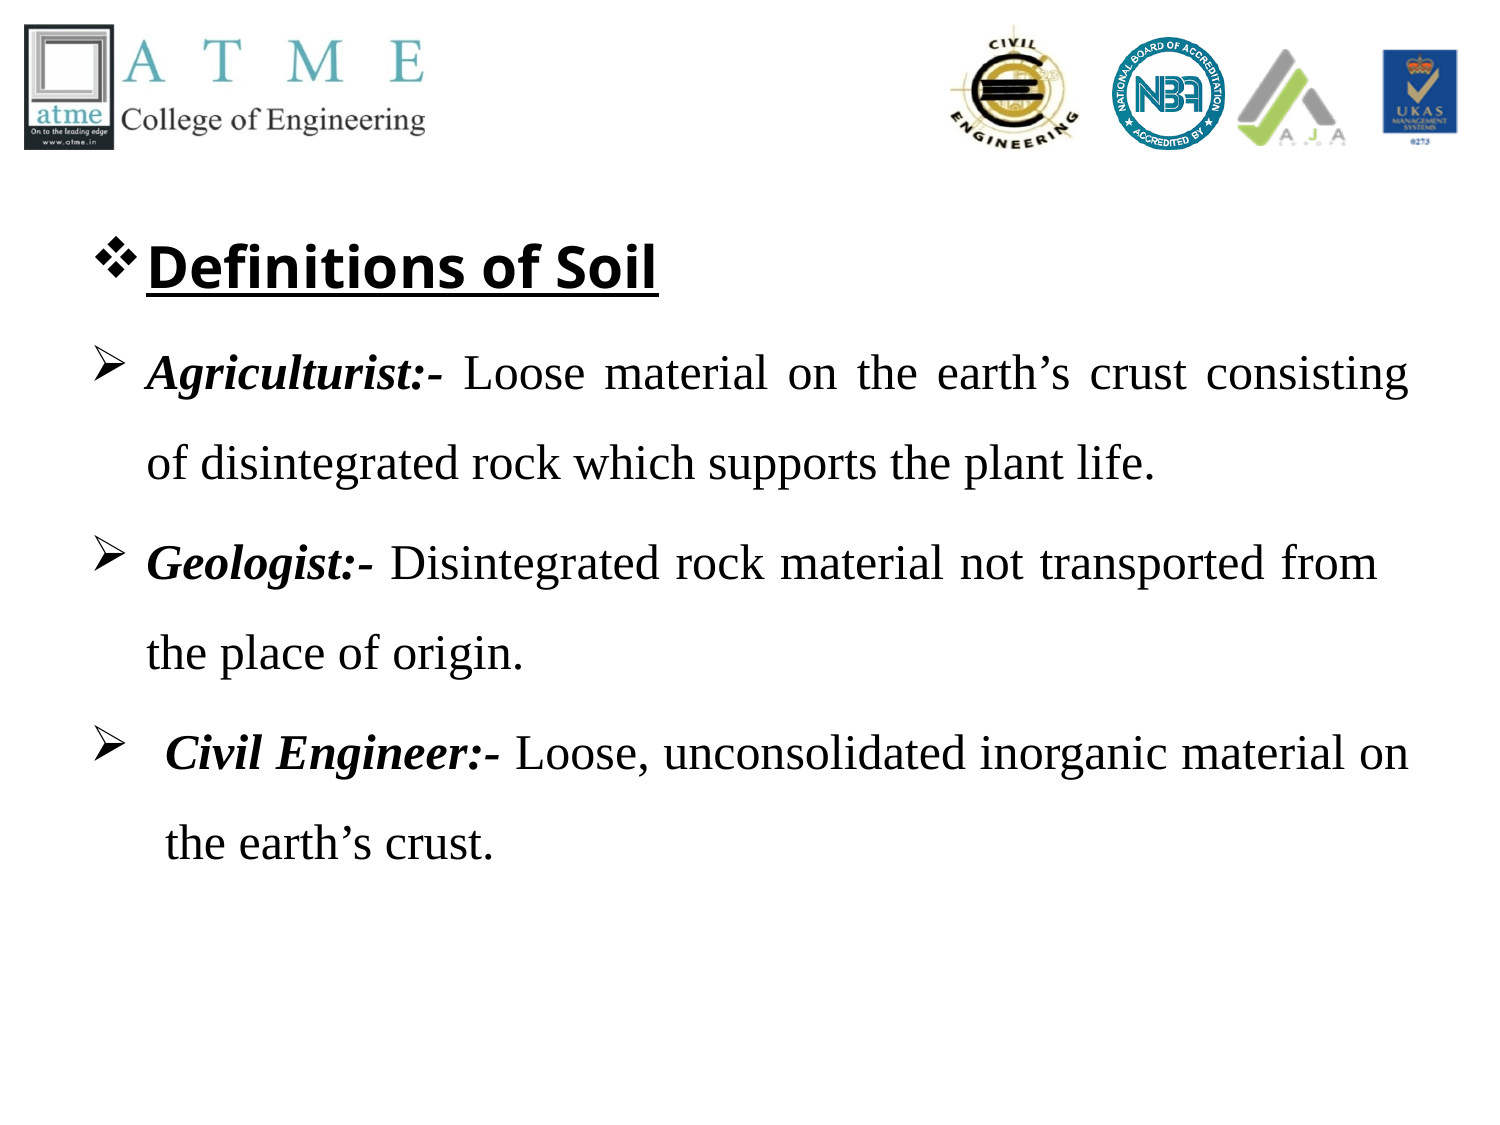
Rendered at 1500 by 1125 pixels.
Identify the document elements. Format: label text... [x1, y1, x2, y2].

picture [1184, 109, 1225, 150]
list Definitions of Soil Agriculturist:- Loose material on the earth’s crust consisting of disintegrated rock which supports the plant life. Geologist:- Disintegrated rock material not transported from the place of origin. Civil Engineer:- Loose, unconsolidated inorganic material on the earth’s crust. [75, 187, 1425, 1005]
picture [1112, 37, 1213, 150]
picture [1179, 37, 1225, 79]
picture [24, 24, 425, 150]
picture [1237, 49, 1458, 146]
picture [1209, 103, 1218, 120]
picture [950, 24, 1080, 150]
